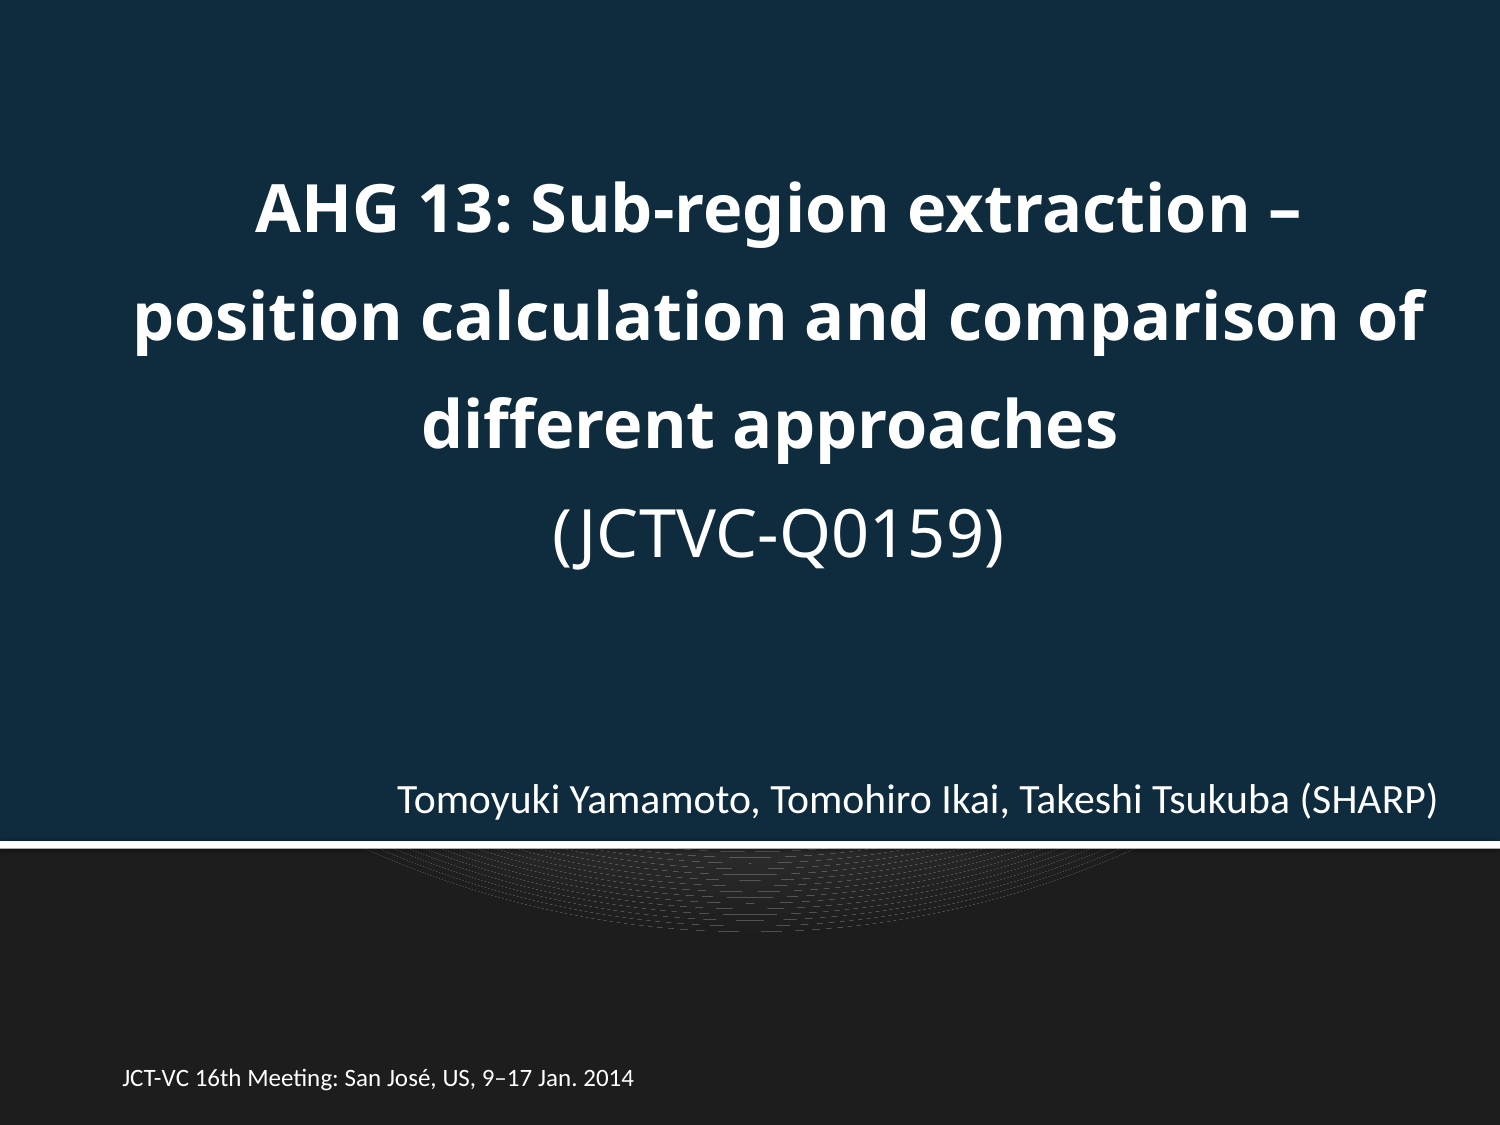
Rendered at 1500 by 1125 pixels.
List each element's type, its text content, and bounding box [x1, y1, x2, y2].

subtitle Tomoyuki Yamamoto, Tomohiro Ikai, Takeshi Tsukuba (SHARP) [76, 662, 1448, 823]
list JCT-VC 16th Meeting: San José, US, 9–17 Jan. 2014 [93, 1046, 810, 1118]
title AHG 13: Sub-region extraction – position calculation and comparison of different approaches (JCTVC-Q0159) [112, 136, 1438, 575]
